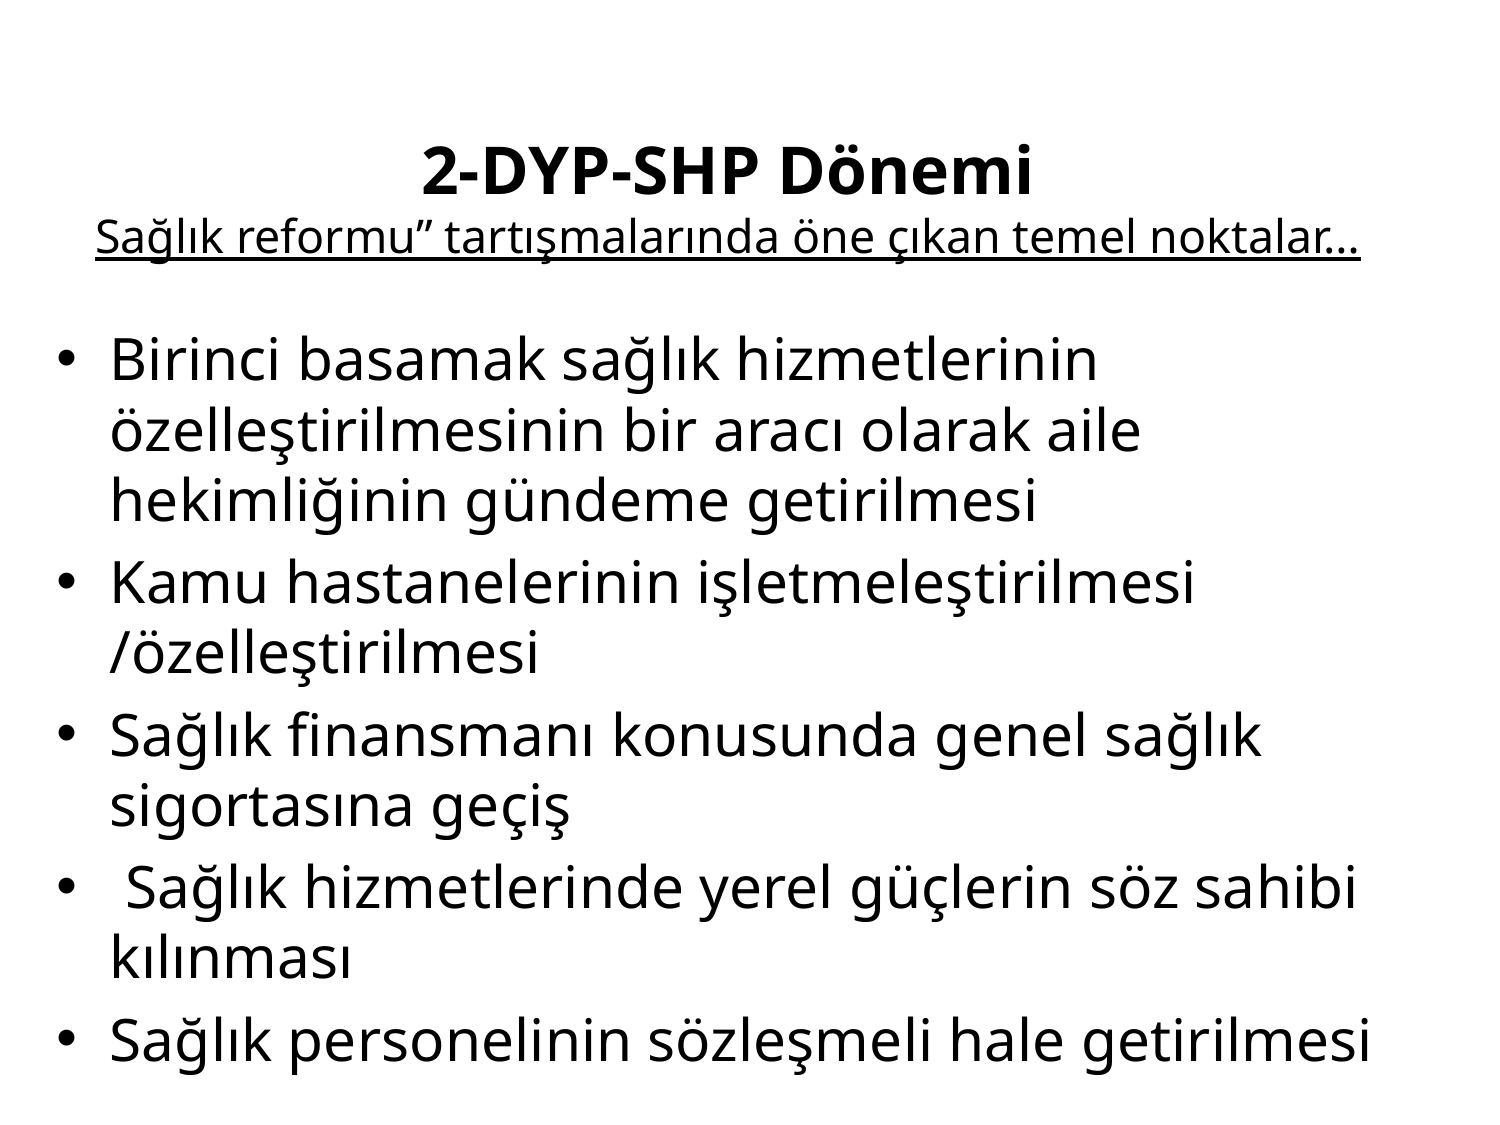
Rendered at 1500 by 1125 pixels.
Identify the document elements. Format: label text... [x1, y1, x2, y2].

title 2-DYP-SHP Dönemi Sağlık reformu” tartışmalarında öne çıkan temel noktalar… [53, 101, 1404, 290]
list Birinci basamak sağlık hizmetlerinin özelleştirilmesinin bir aracı olarak aile hekimliğinin gündeme getirilmesi Kamu hastanelerinin işletmeleştirilmesi /özelleştirilmesi Sağlık finansmanı konusunda genel sağlık sigortasına geçiş Sağlık hizmetlerinde yerel güçlerin söz sahibi kılınması Sağlık personelinin sözleşmeli hale getirilmesi [41, 314, 1459, 1088]
